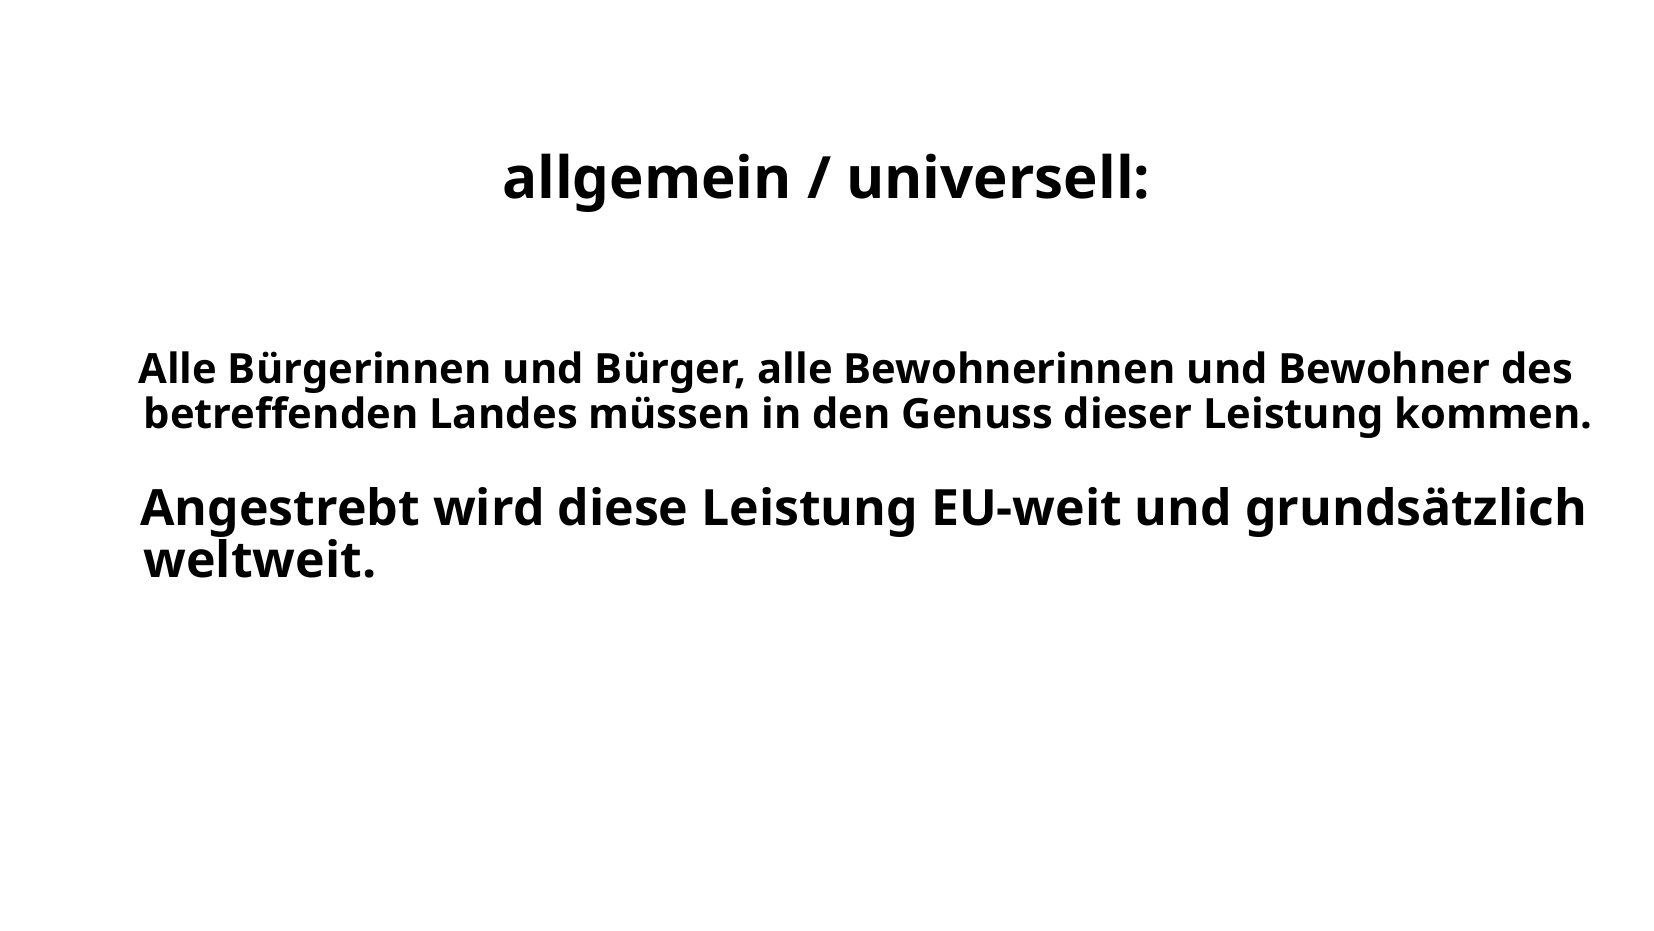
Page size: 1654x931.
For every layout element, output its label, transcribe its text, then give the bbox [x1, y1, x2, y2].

text_box [118, 59, 1542, 797]
title allgemein / universell: [82, 44, 1571, 310]
subtitle Alle Bürgerinnen und Bürger, alle Bewohnerinnen und Bewohner des betreffenden Landes müssen in den Genuss dieser Leistung kommen. Angestrebt wird diese Leistung EU-weit und grundsätzlich weltweit. [88, 59, 1636, 931]
